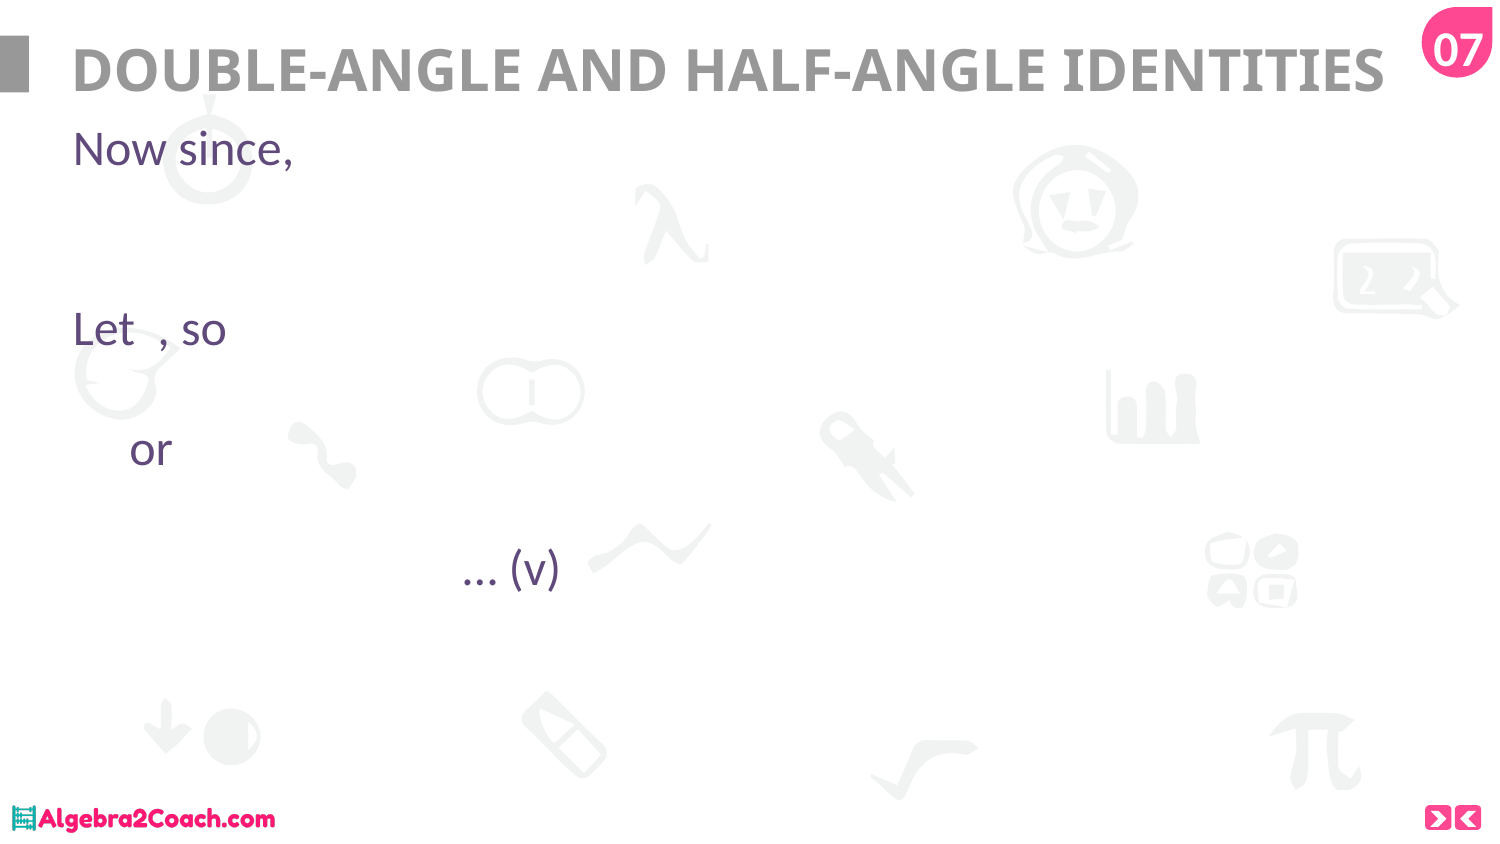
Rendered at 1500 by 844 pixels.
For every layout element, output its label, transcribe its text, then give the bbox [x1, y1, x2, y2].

picture [10, 803, 277, 835]
text_box 07 [1418, 9, 1500, 85]
title DOUBLE-ANGLE AND HALF-ANGLE IDENTITIES [37, 42, 1419, 94]
